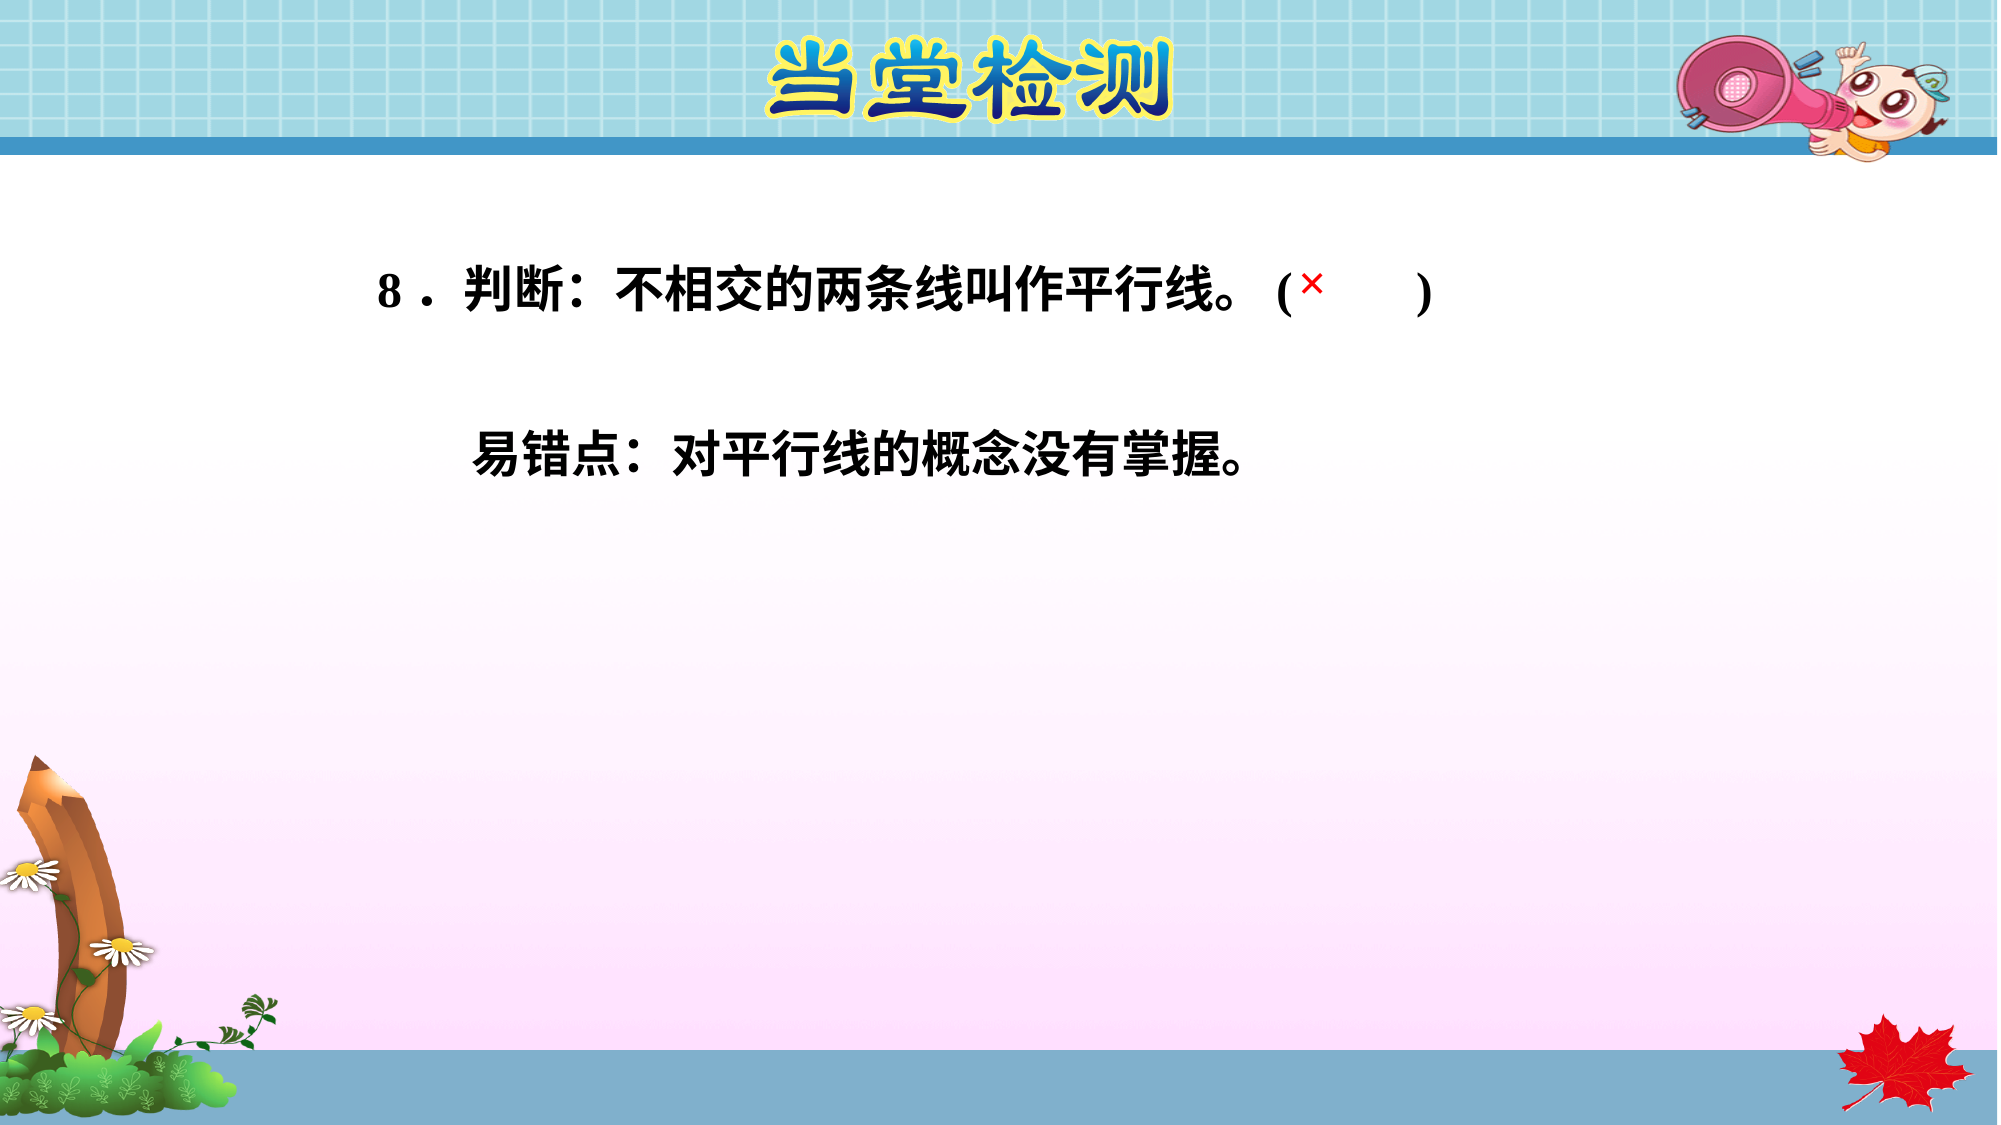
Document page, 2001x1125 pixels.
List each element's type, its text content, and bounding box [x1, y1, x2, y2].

text_box × [1283, 243, 1394, 319]
picture [0, 0, 1998, 1125]
text_box 易错点：对平行线的概念没有掌握。 [456, 385, 1339, 491]
text_box 8．判断：不相交的两条线叫作平行线。( ) [362, 220, 1556, 325]
